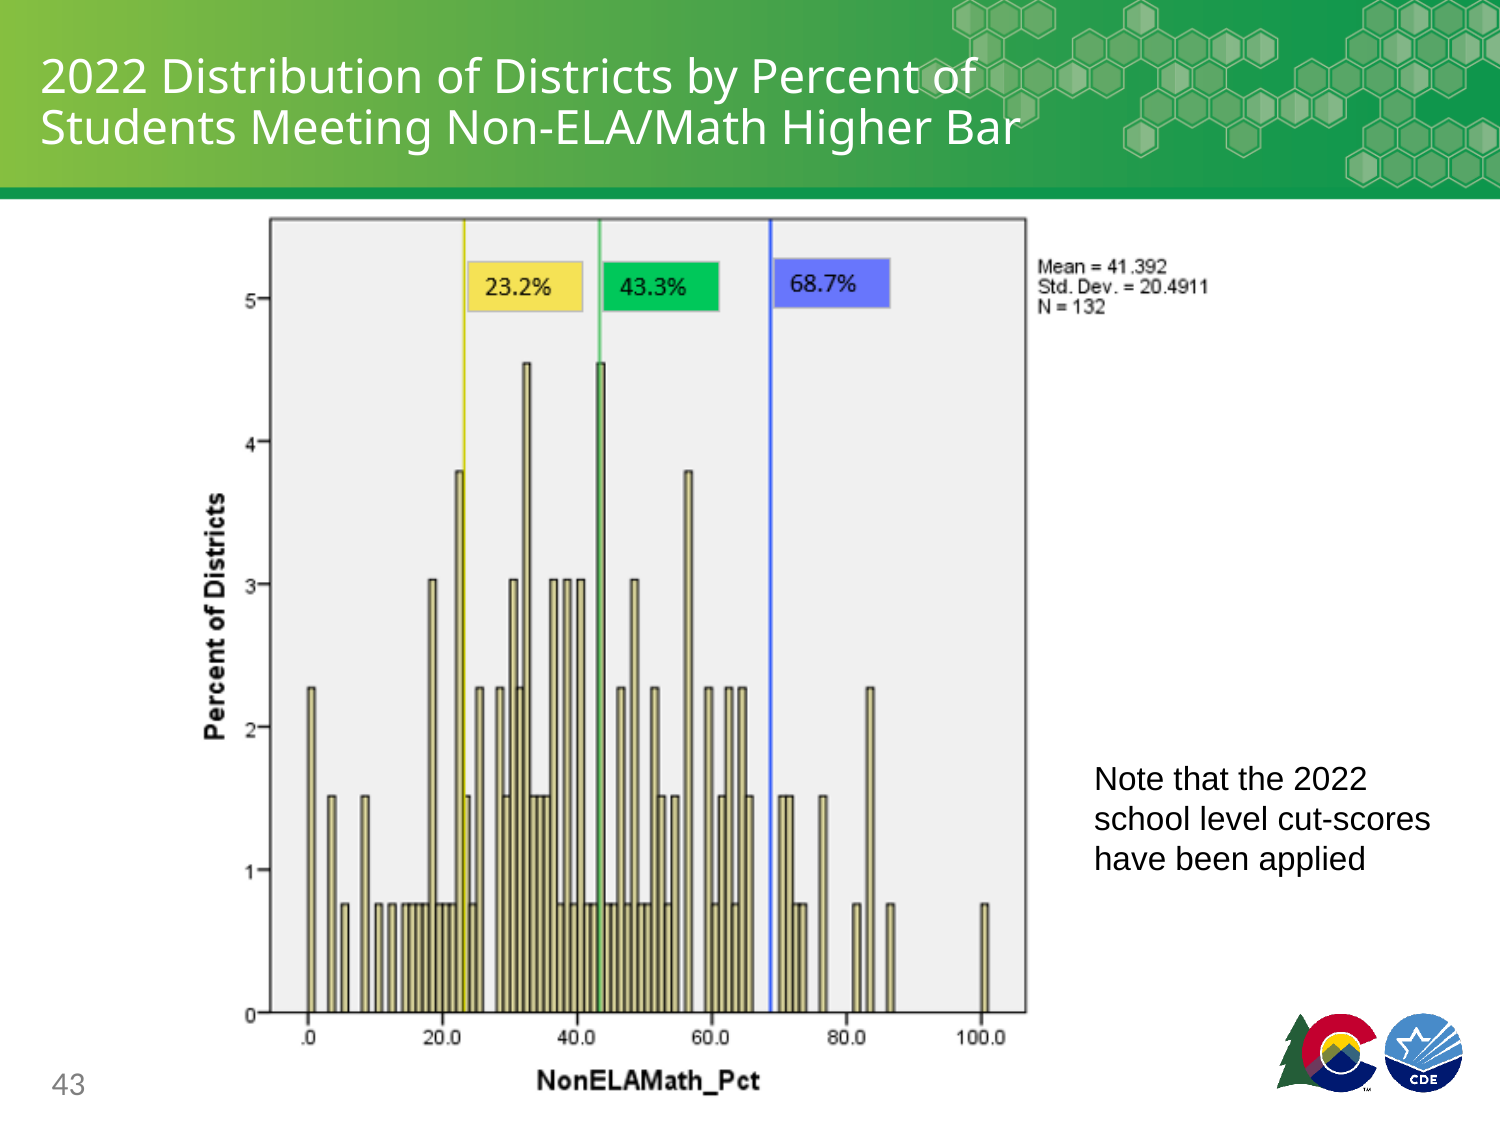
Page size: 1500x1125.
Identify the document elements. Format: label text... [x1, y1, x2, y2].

picture [1275, 1012, 1463, 1093]
picture [177, 210, 1217, 1111]
text_box Note that the 2022 school level cut-scores have been applied [1221, 750, 1451, 885]
slide_number 43 [36, 1054, 173, 1115]
picture [0, 0, 1500, 200]
title 2022 Distribution of Districts by Percent of Students Meeting Non-ELA/Math Higher Bar [40, 41, 1038, 166]
